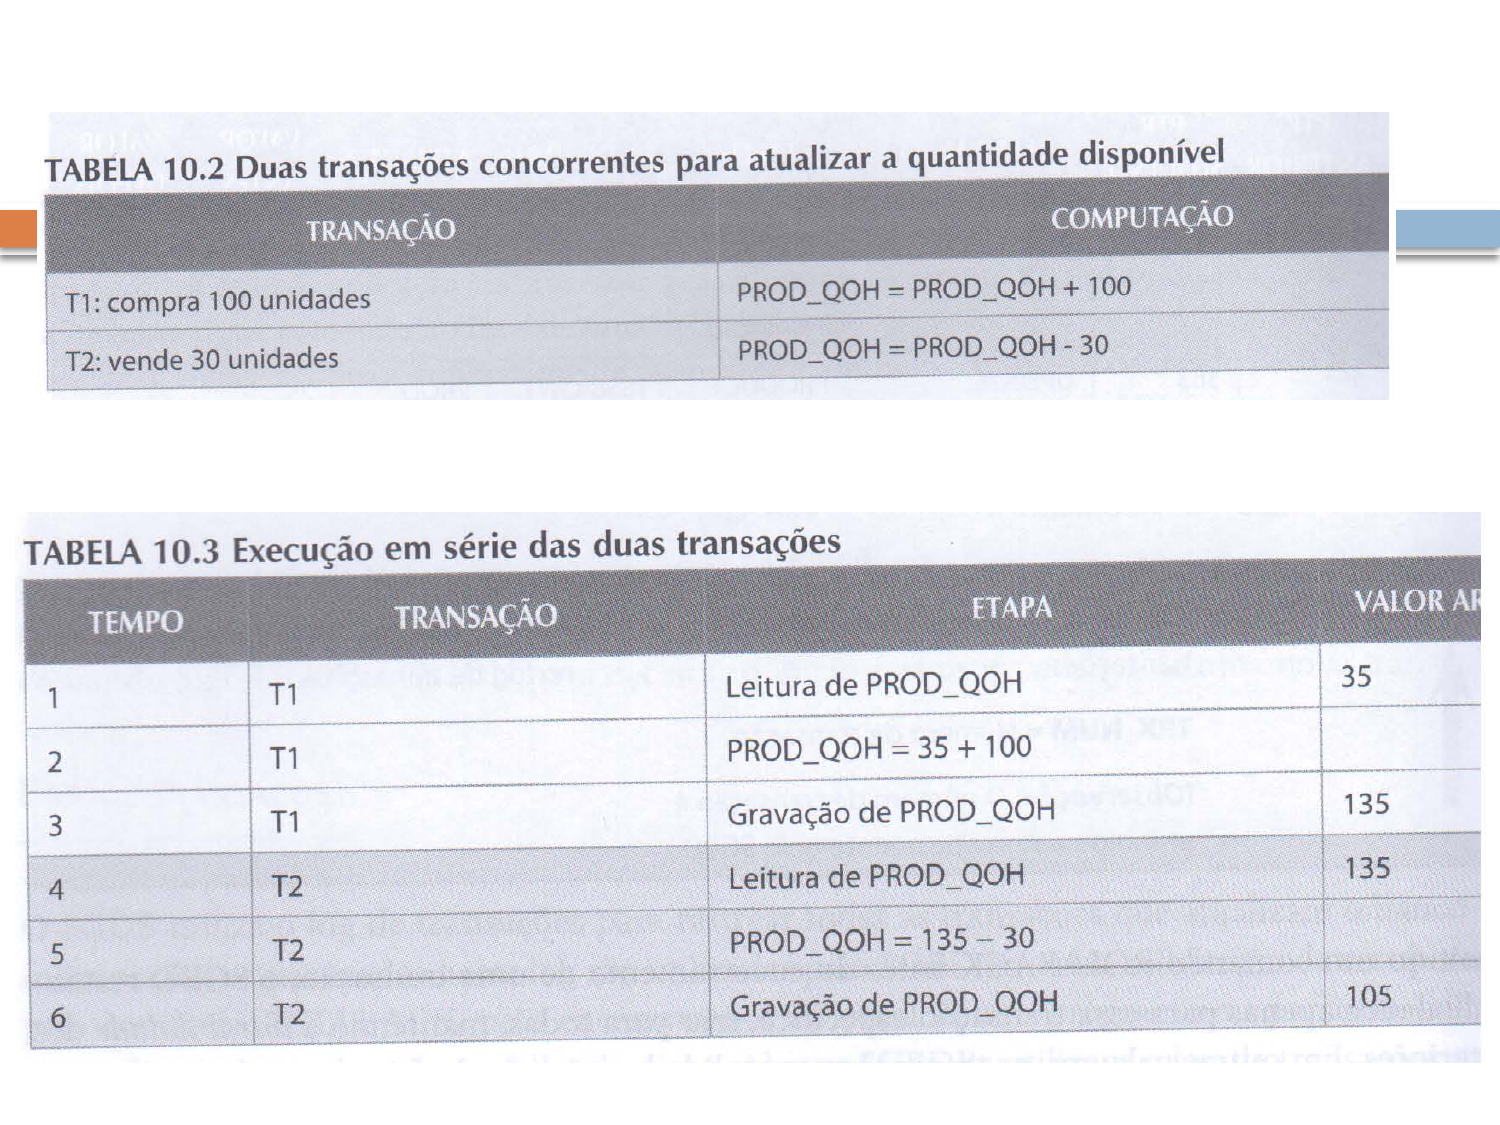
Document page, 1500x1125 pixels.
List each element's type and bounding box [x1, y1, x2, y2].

picture [15, 512, 1488, 1063]
picture [37, 112, 1397, 401]
